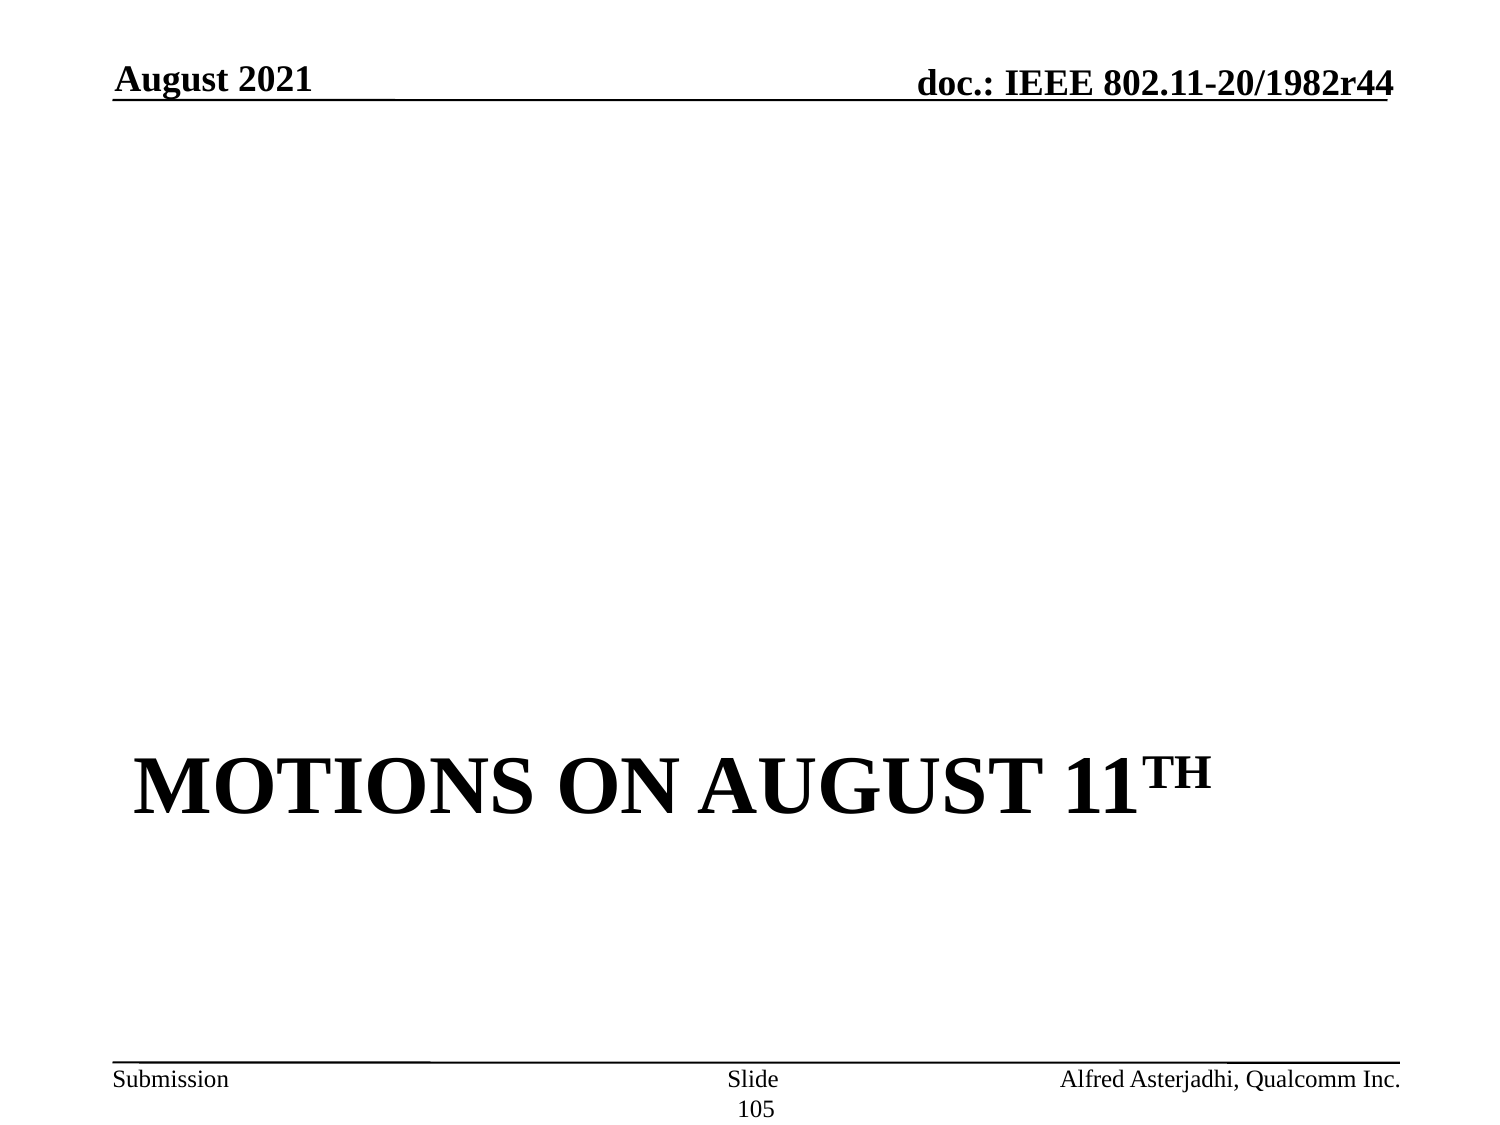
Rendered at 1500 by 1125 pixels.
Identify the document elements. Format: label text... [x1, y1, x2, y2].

title Motions on August 11th [118, 722, 1394, 947]
footer Alfred Asterjadhi, Qualcomm Inc. [878, 1061, 1402, 1093]
slide_number Slide 105 [712, 1061, 800, 1123]
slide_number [114, 54, 423, 100]
